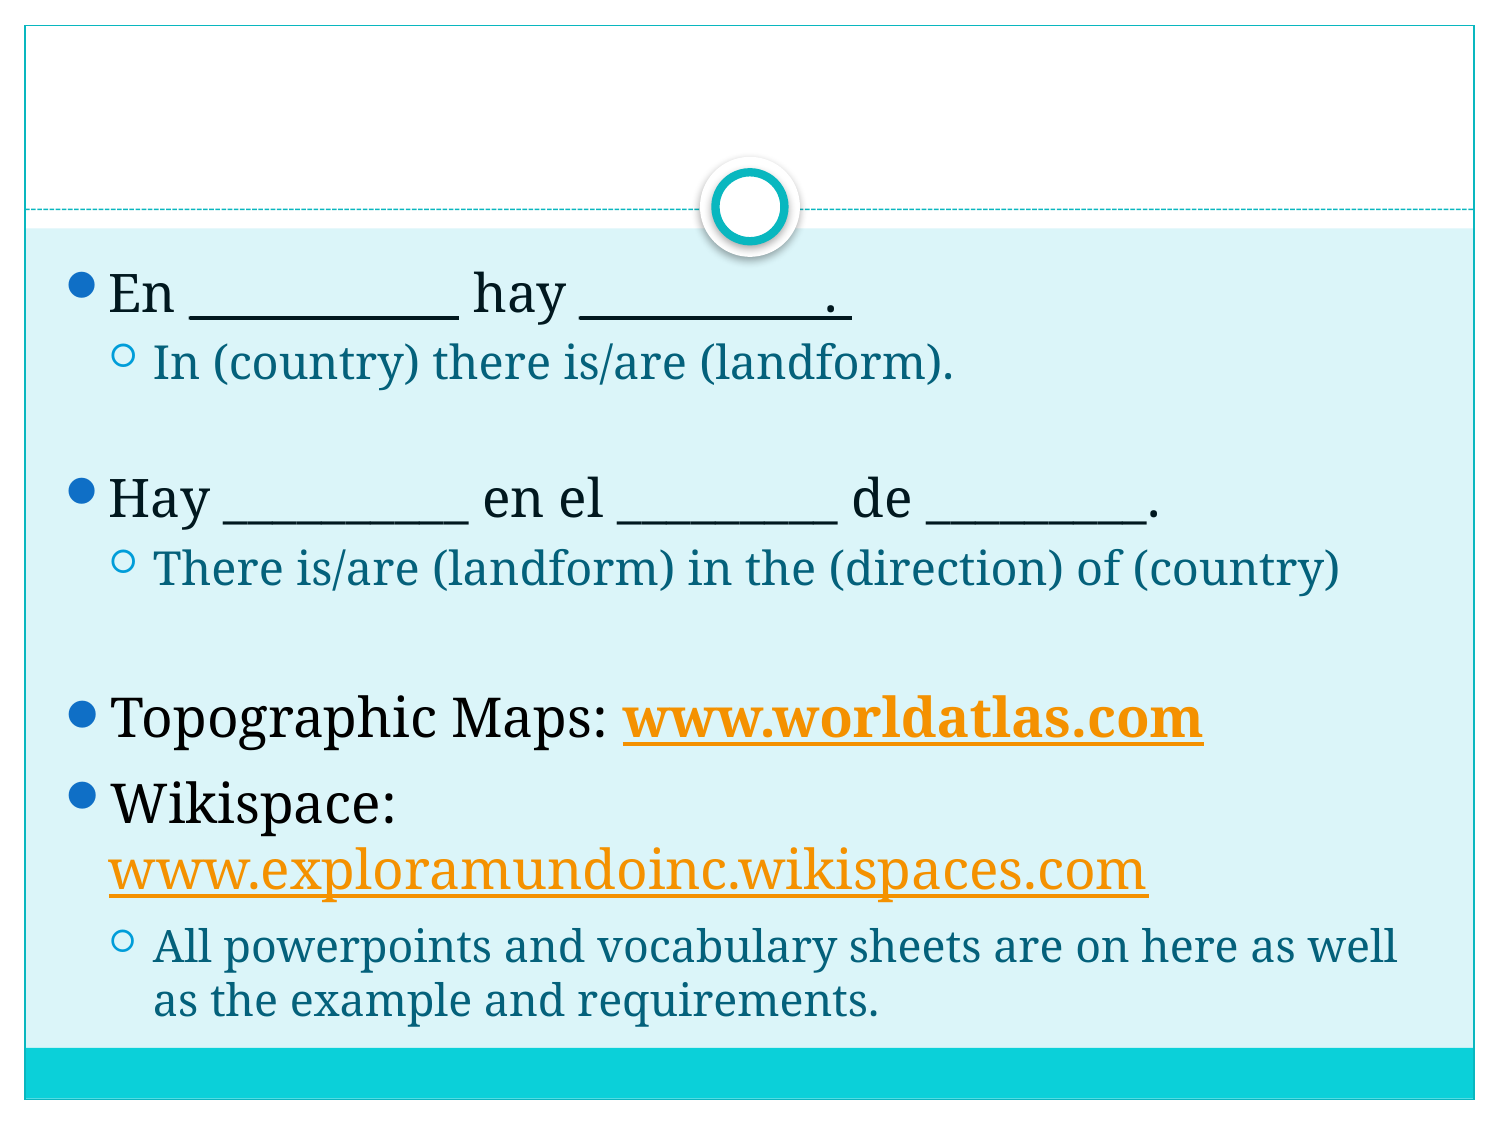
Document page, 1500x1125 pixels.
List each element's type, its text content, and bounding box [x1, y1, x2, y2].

list En ___________ hay __________. In (country) there is/are (landform). Hay __________ en el _________ de _________. There is/are (landform) in the (direction) of (country) Topographic Maps: www.worldatlas.com Wikispace: www.exploramundoinc.wikispaces.com All powerpoints and vocabulary sheets are on here as well as the example and requirements. [50, 174, 1445, 1038]
